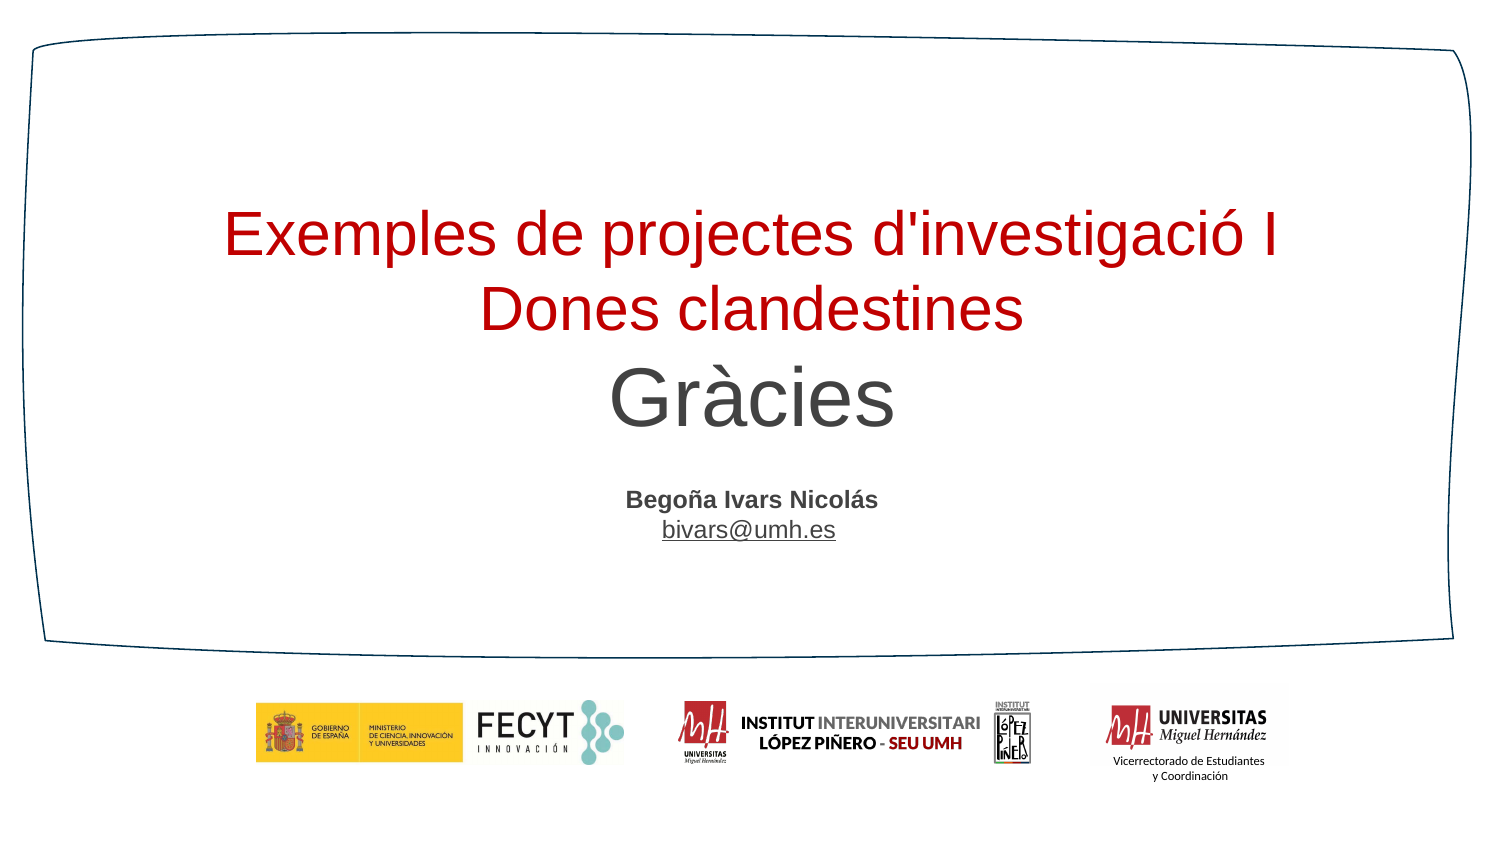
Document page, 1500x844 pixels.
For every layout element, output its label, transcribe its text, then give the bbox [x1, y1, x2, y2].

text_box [255, 683, 1296, 782]
text_box Begoña Ivars Nicolás bivars@umh.es [88, 468, 1417, 559]
text_box [22, 32, 1471, 658]
text_box Exemples de projectes d'investigació I Dones clandestines Gràcies [88, 195, 1417, 442]
